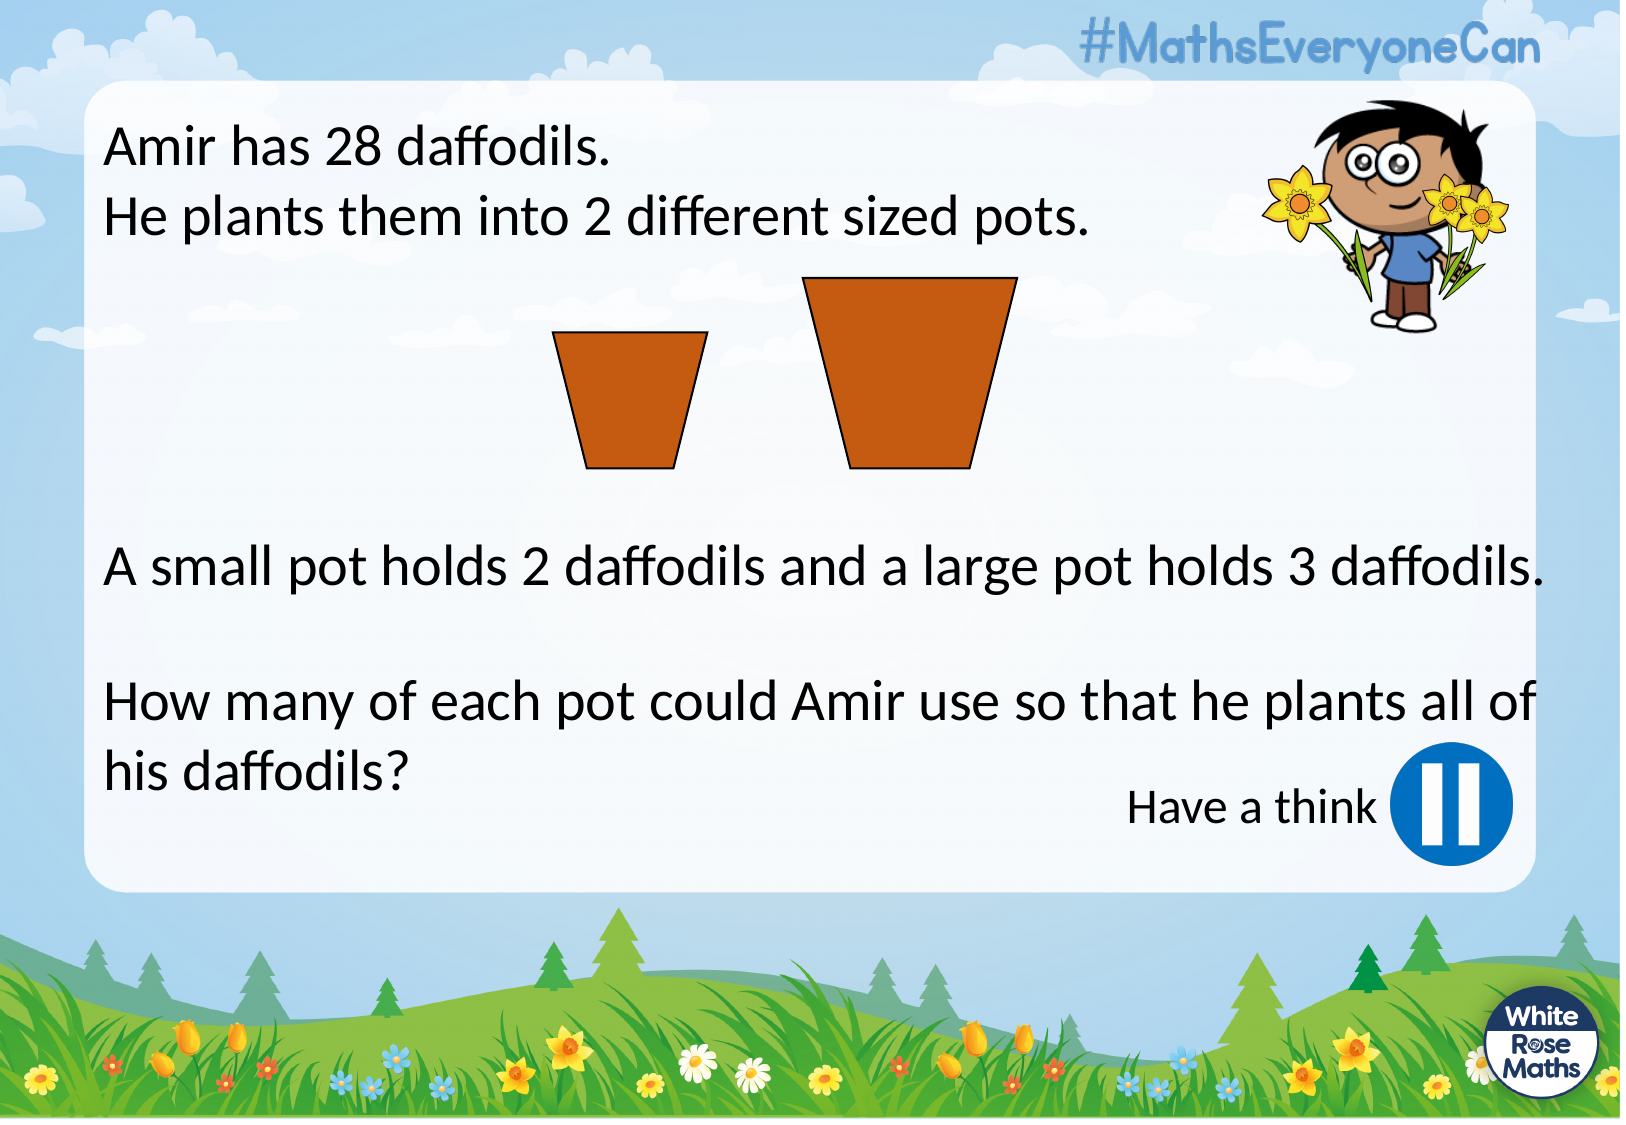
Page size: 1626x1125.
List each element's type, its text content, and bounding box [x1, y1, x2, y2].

text_box [801, 276, 1019, 470]
text_box Have a think [1111, 766, 1390, 841]
text_box Amir has 28 daffodils. He plants them into 2 different sized pots. A small pot holds 2 daffodils and a large pot holds 3 daffodils. How many of each pot could Amir use so that he plants all of his daffodils? [88, 99, 1579, 810]
picture [0, 0, 1626, 1125]
text_box [551, 331, 709, 470]
